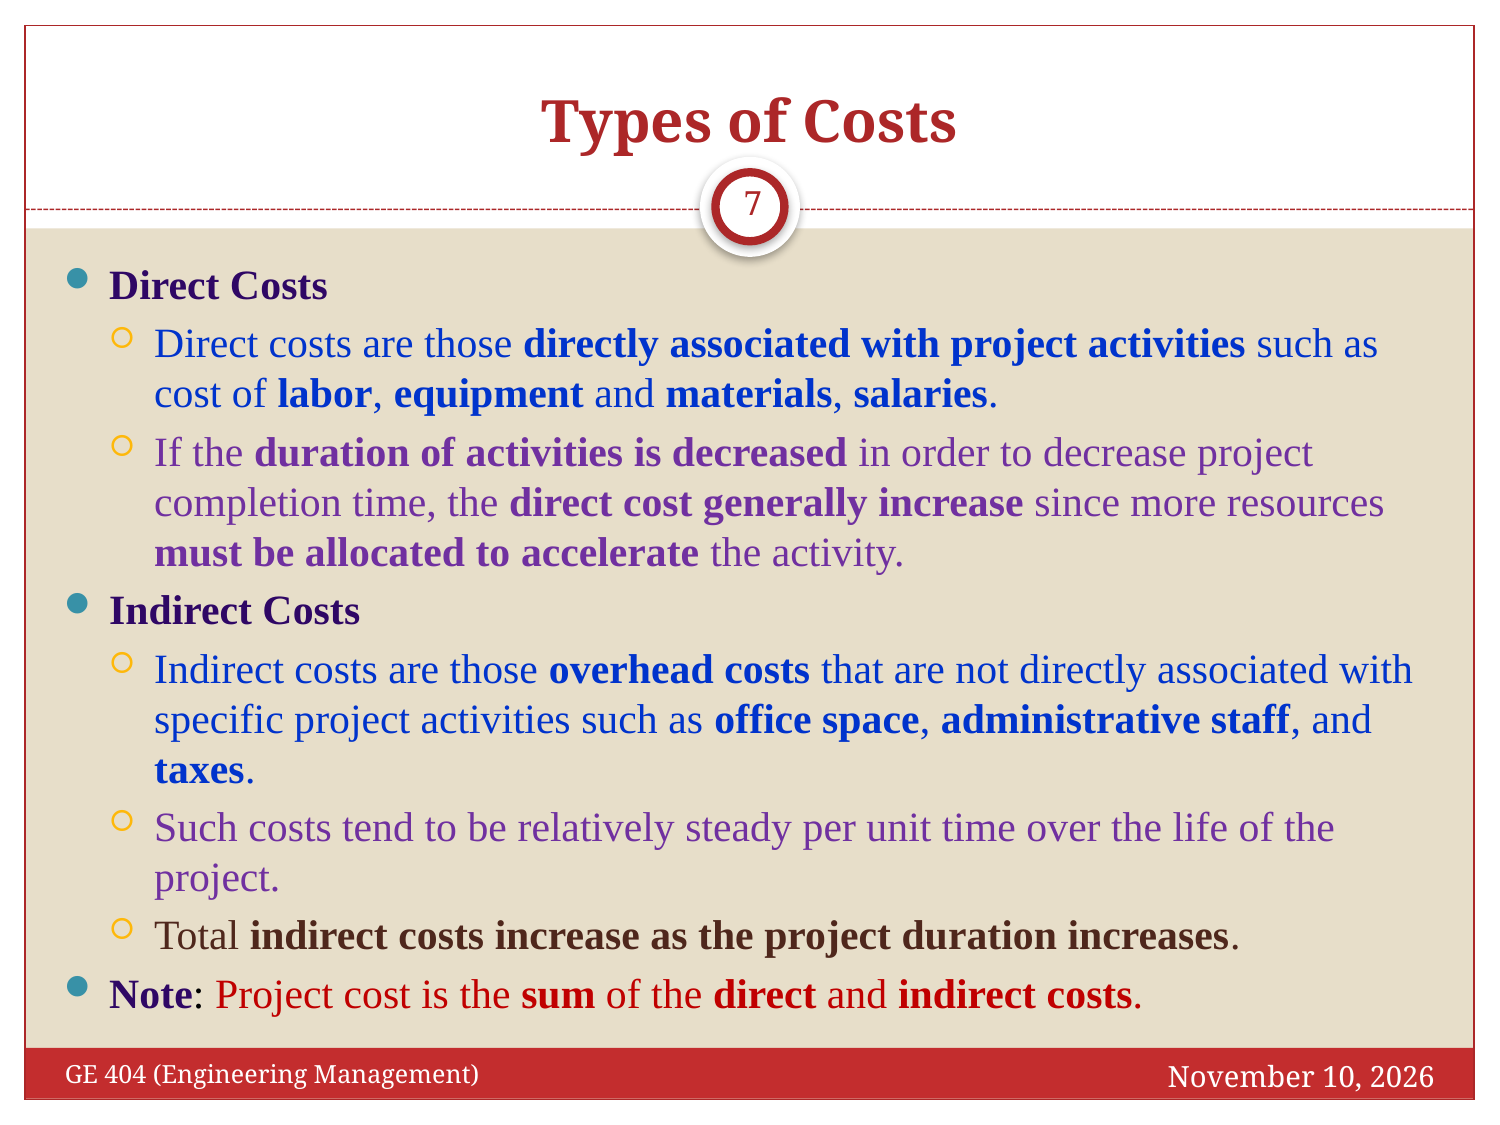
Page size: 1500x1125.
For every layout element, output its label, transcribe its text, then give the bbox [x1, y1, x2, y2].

list Direct Costs Direct costs are those directly associated with project activities such as cost of labor, equipment and materials, salaries. If the duration of activities is decreased in order to decrease project completion time, the direct cost generally increase since more resources must be allocated to accelerate the activity. Indirect Costs Indirect costs are those overhead costs that are not directly associated with specific project activities such as office space, administrative staff, and taxes. Such costs tend to be relatively steady per unit time over the life of the project. Total indirect costs increase as the project duration increases. Note: Project cost is the sum of the direct and indirect costs. [49, 250, 1445, 1051]
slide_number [950, 1050, 1450, 1111]
slide_number 7 [715, 168, 791, 241]
title Types of Costs [49, 37, 1450, 162]
footer GE 404 (Engineering Management) [50, 1051, 638, 1112]
